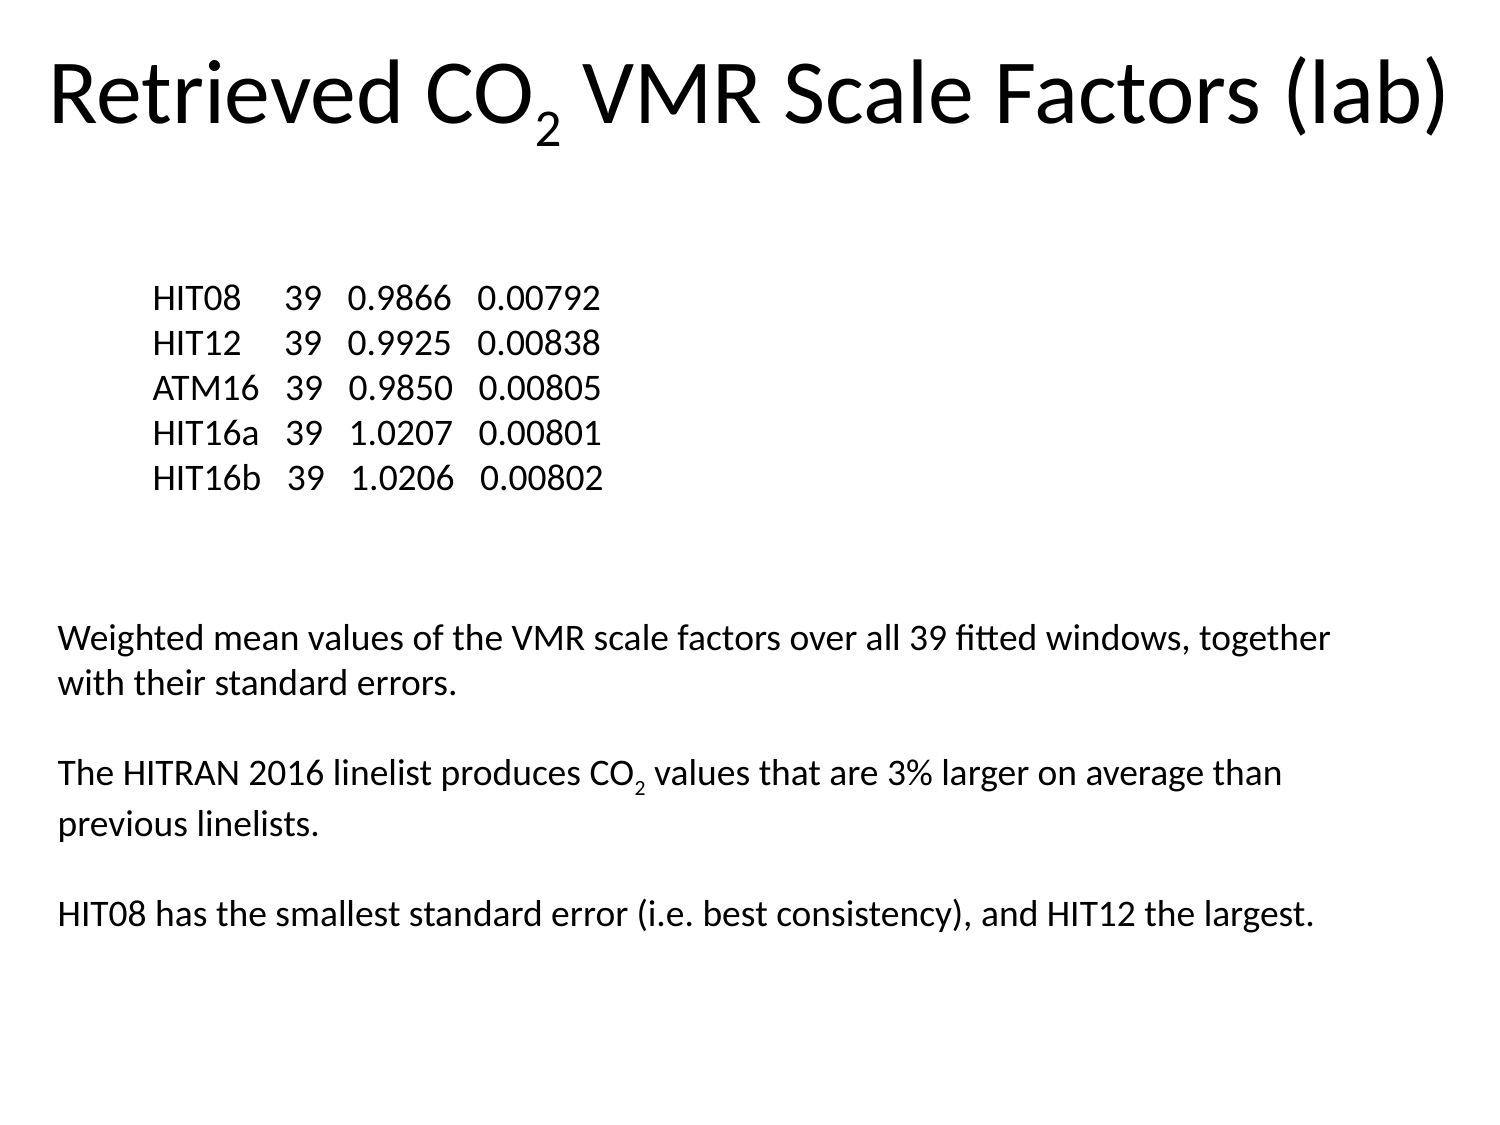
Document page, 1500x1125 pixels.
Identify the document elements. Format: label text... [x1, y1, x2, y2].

text_box Weighted mean values of the VMR scale factors over all 39 fitted windows, together with their standard errors. The HITRAN 2016 linelist produces CO2 values that are 3% larger on average than previous linelists. HIT08 has the smallest standard error (i.e. best consistency), and HIT12 the largest. [42, 605, 1423, 942]
text_box HIT08 39 0.9866 0.00792 HIT12 39 0.9925 0.00838 ATM16 39 0.9850 0.00805 HIT16a 39 1.0207 0.00801 HIT16b 39 1.0206 0.00802 [137, 265, 974, 506]
title Retrieved CO2 VMR Scale Factors (lab) [0, 5, 1500, 184]
